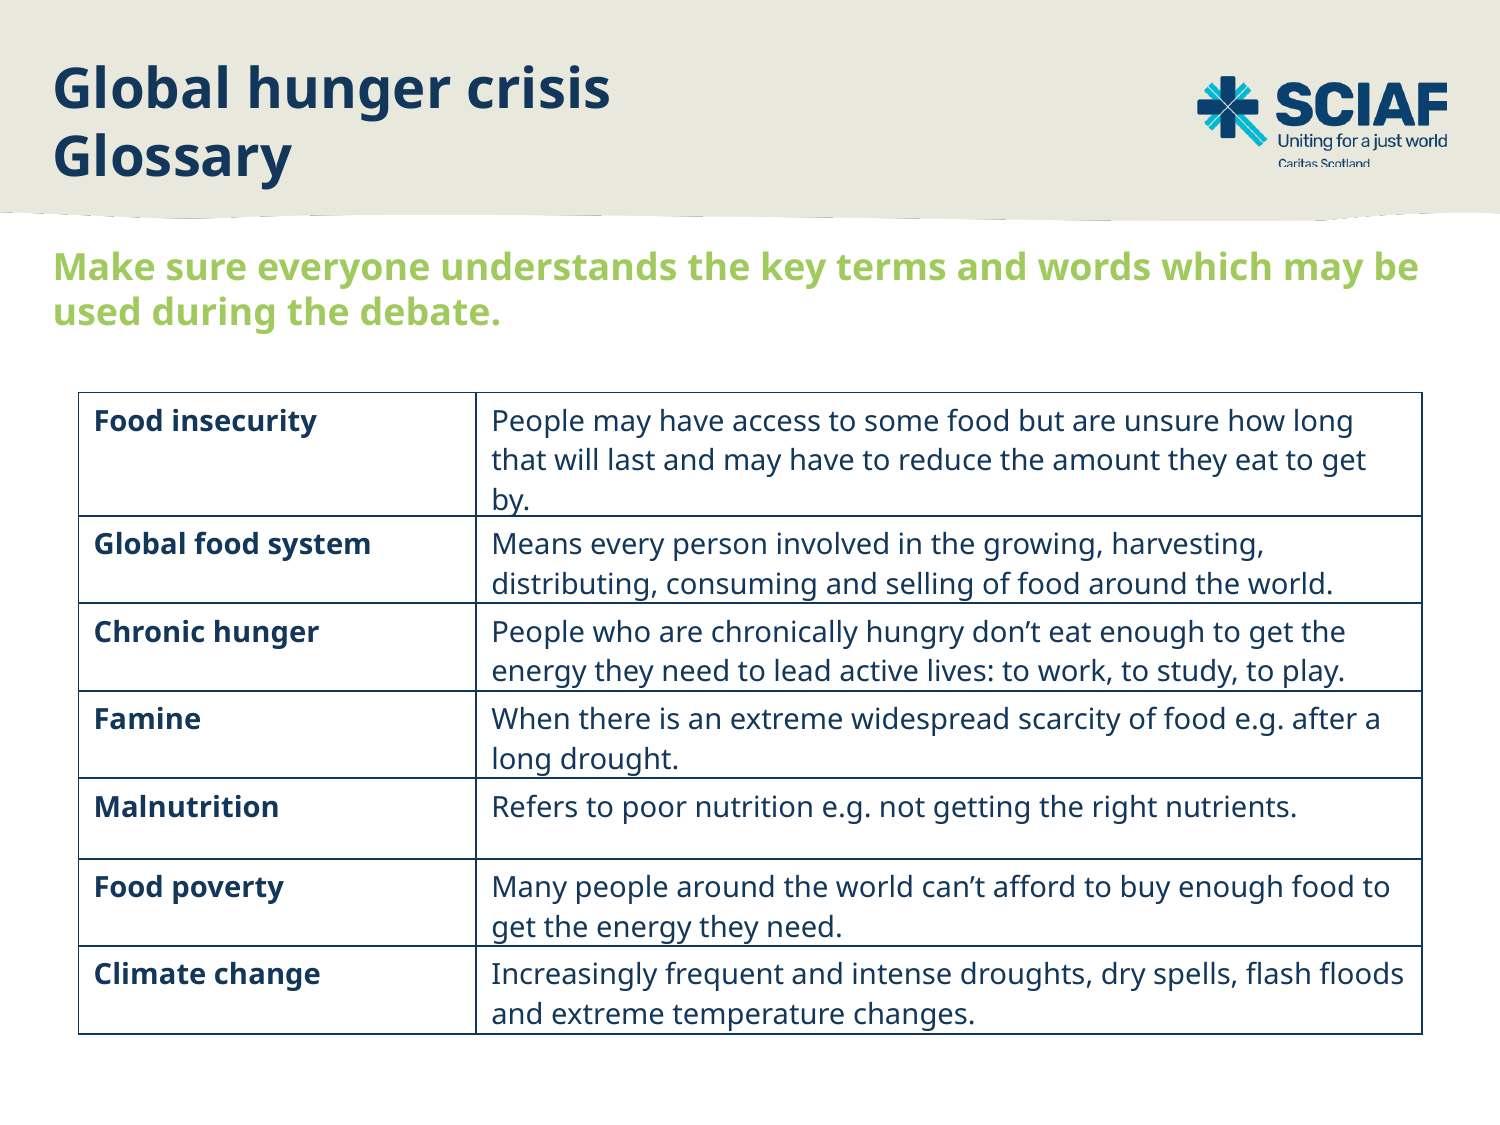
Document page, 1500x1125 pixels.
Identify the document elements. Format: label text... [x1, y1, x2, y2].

table_header Food insecurity [79, 393, 475, 515]
table_cell Many people around the world can’t afford to buy enough food to get the energy they need. [477, 860, 1421, 945]
table_cell Global food system [79, 517, 475, 602]
table_cell Increasingly frequent and intense droughts, dry spells, flash floods and extreme temperature changes. [477, 947, 1421, 1033]
table_cell Climate change [79, 947, 475, 1033]
table_cell Food poverty [79, 860, 475, 945]
table_cell Means every person involved in the growing, harvesting, distributing, consuming and selling of food around the world. [477, 517, 1421, 602]
table_header People may have access to some food but are unsure how long that will last and may have to reduce the amount they eat to get by. [477, 393, 1421, 515]
table_cell Malnutrition [79, 779, 475, 858]
table_cell Chronic hunger [79, 604, 475, 690]
table_cell When there is an extreme widespread scarcity of food e.g. after a long drought. [477, 692, 1421, 777]
text_box Make sure everyone understands the key terms and words which may be used during the debate. [37, 235, 1447, 341]
table_cell Famine [79, 692, 475, 777]
picture [0, 0, 1500, 221]
table_cell People who are chronically hungry don’t eat enough to get the energy they need to lead active lives: to work, to study, to play. [477, 604, 1421, 690]
table_cell Refers to poor nutrition e.g. not getting the right nutrients. [477, 779, 1421, 858]
